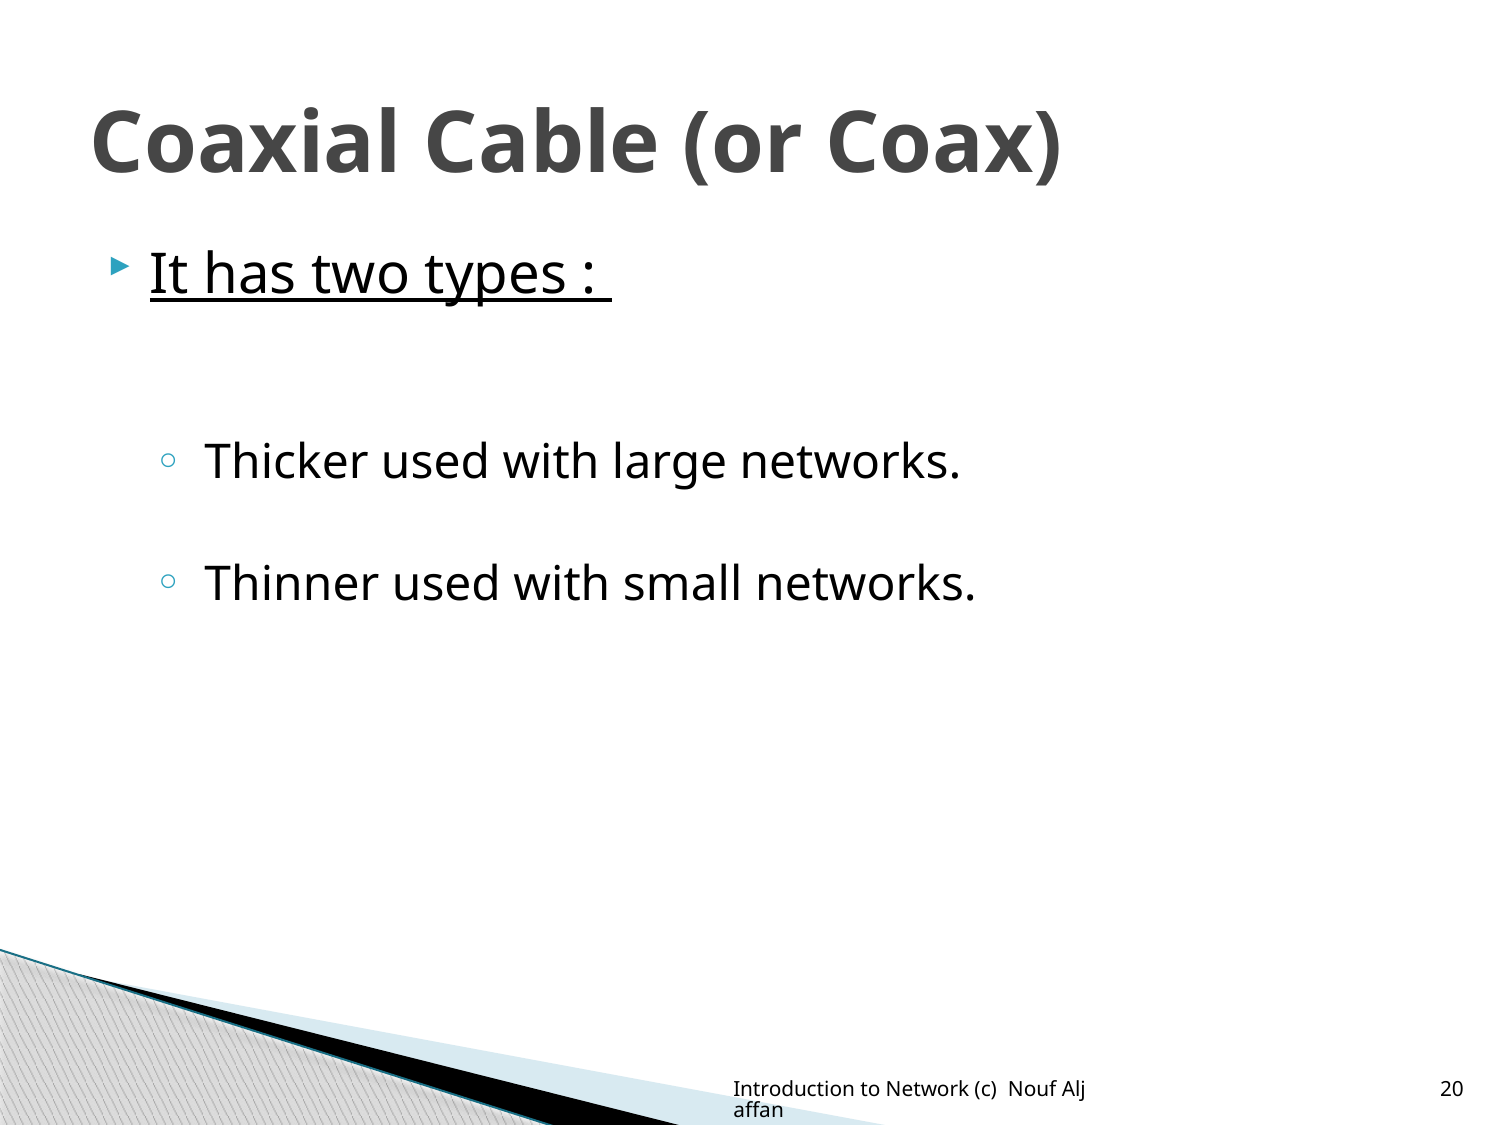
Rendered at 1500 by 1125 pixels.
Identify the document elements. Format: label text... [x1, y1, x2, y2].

slide_number 20 [1418, 1051, 1479, 1112]
list It has two types : Thicker used with large networks. Thinner used with small networks. [75, 243, 1425, 986]
footer Introduction to Network (c) Nouf Aljaffan [718, 1051, 1105, 1112]
title Coaxial Cable (or Coax) [75, 45, 1425, 233]
